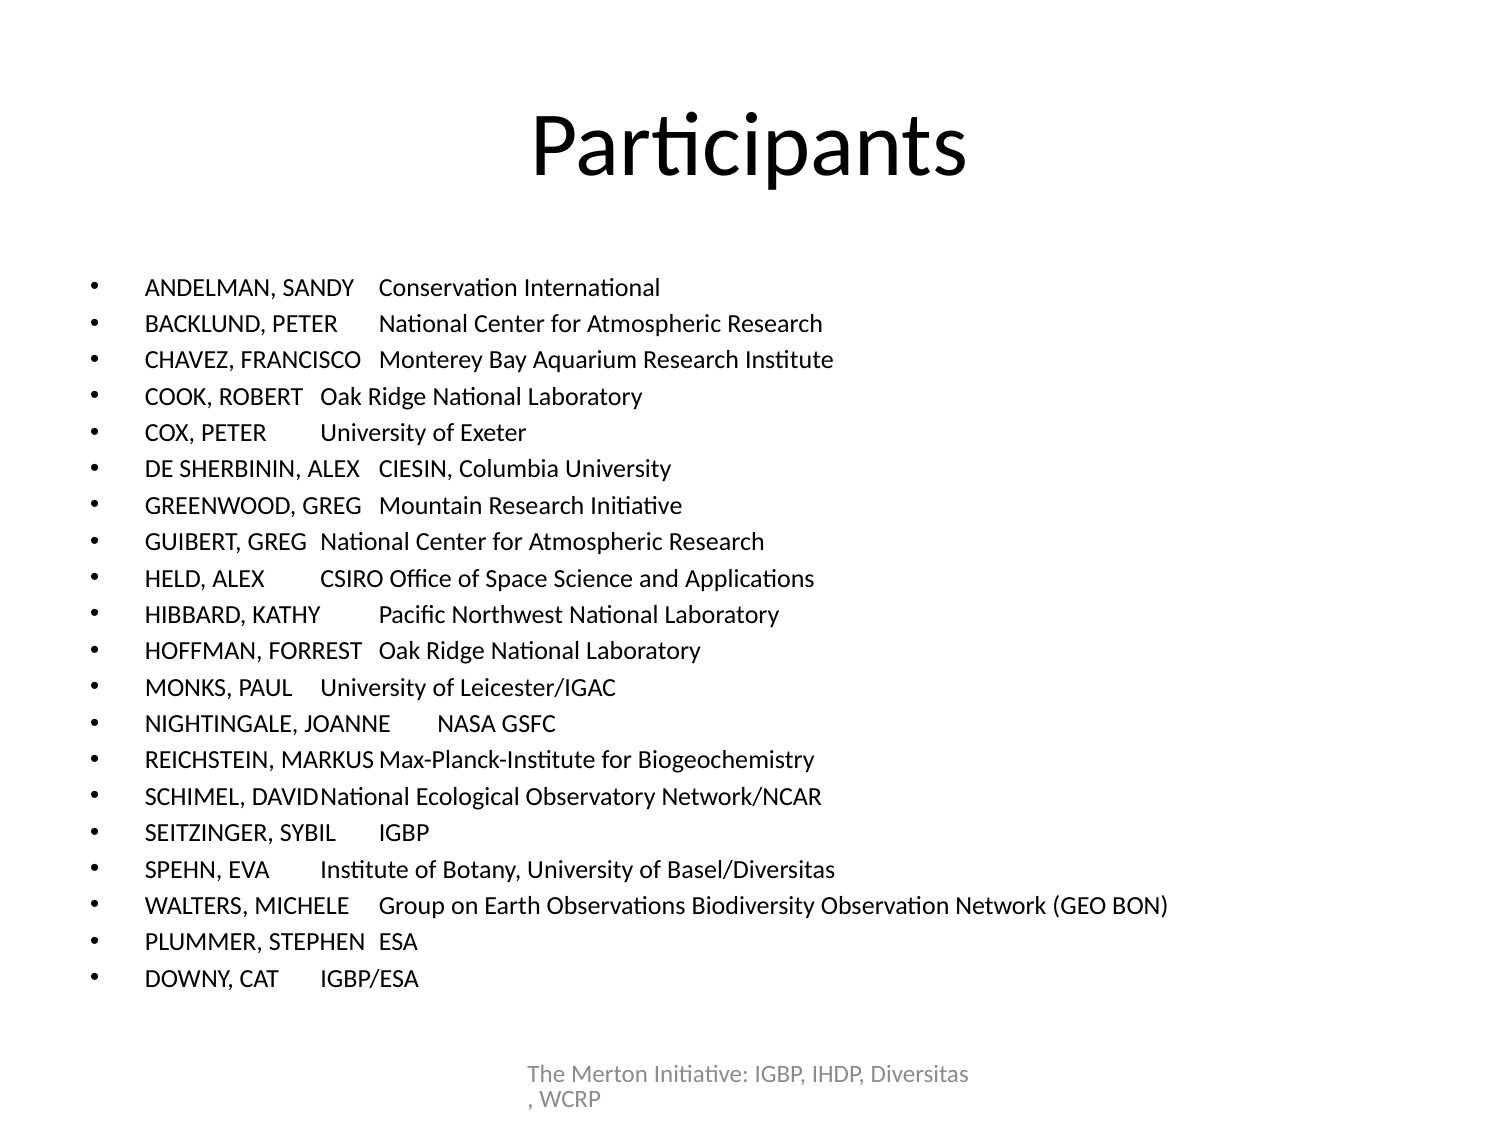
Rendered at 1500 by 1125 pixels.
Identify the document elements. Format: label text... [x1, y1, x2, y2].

title Participants [75, 45, 1425, 233]
list ANDELMAN, SANDY Conservation International BACKLUND, PETER National Center for Atmospheric Research CHAVEZ, FRANCISCO Monterey Bay Aquarium Research Institute COOK, ROBERT Oak Ridge National Laboratory COX, PETER University of Exeter DE SHERBININ, ALEX CIESIN, Columbia University GREENWOOD, GREG Mountain Research Initiative GUIBERT, GREG National Center for Atmospheric Research HELD, ALEX CSIRO Office of Space Science and Applications HIBBARD, KATHY Pacific Northwest National Laboratory HOFFMAN, FORREST Oak Ridge National Laboratory MONKS, PAUL University of Leicester/IGAC NIGHTINGALE, JOANNE NASA GSFC REICHSTEIN, MARKUS Max-Planck-Institute for Biogeochemistry SCHIMEL, DAVID National Ecological Observatory Network/NCAR SEITZINGER, SYBIL IGBP SPEHN, EVA Institute of Botany, University of Basel/Diversitas WALTERS, MICHELE Group on Earth Observations Biodiversity Observation Network (GEO BON) PLUMMER, STEPHEN ESA DOWNY, CAT IGBP/ESA [75, 262, 1425, 1005]
footer The Merton Initiative: IGBP, IHDP, Diversitas, WCRP [512, 1042, 988, 1103]
